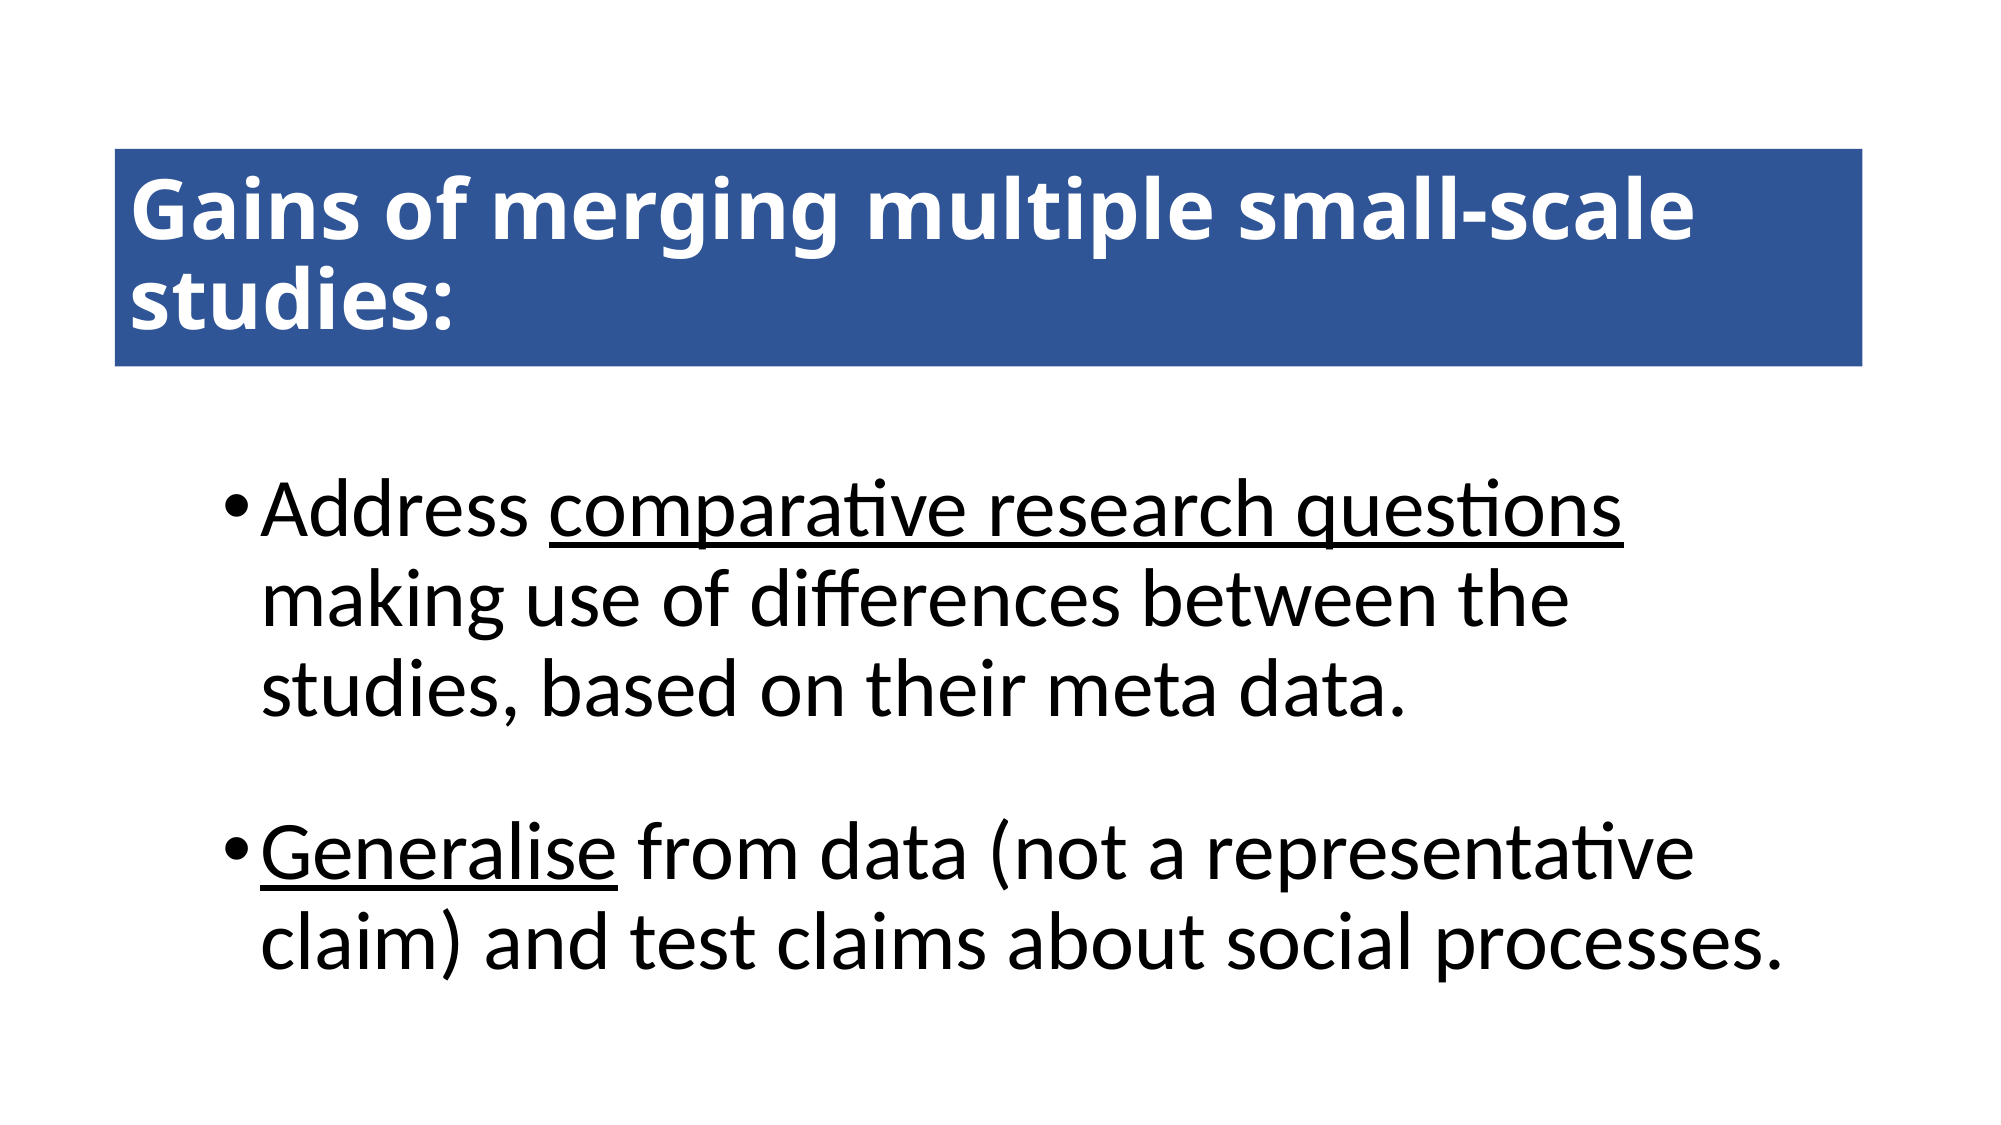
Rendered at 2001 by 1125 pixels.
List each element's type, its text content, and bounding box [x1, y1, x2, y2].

list Address comparative research questions making use of differences between the studies, based on their meta data. Generalise from data (not a representative claim) and test claims about social processes. [207, 457, 1863, 1125]
title Gains of merging multiple small-scale studies: [114, 148, 1863, 367]
